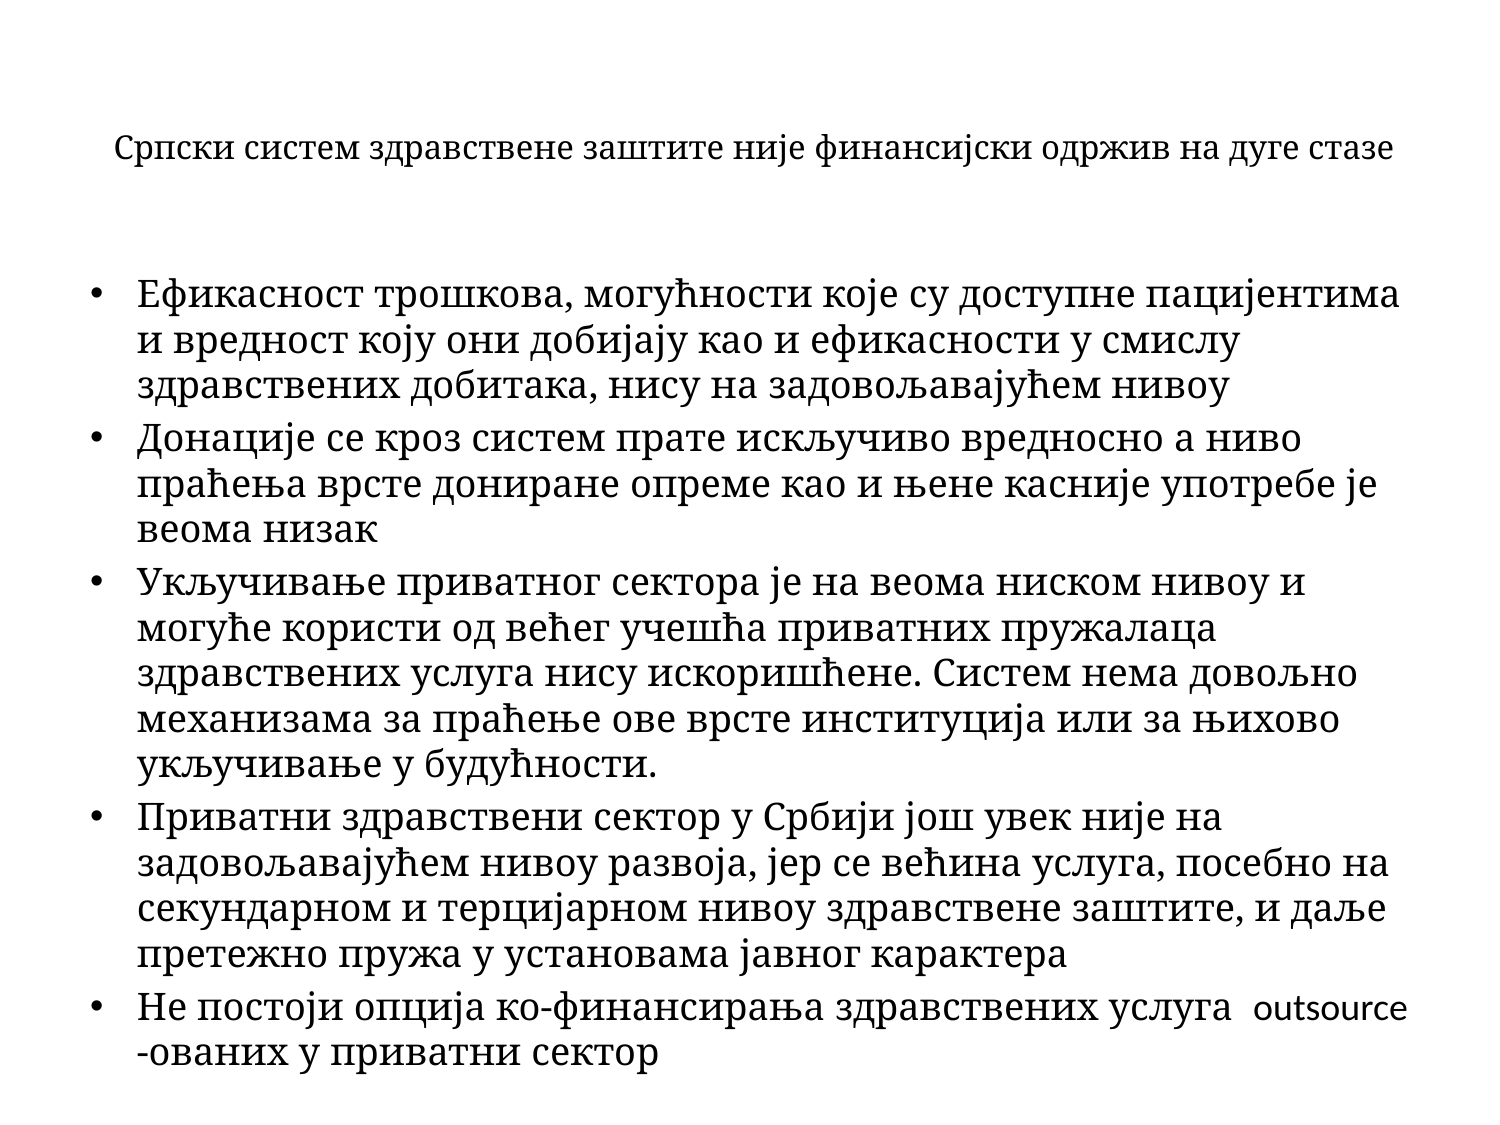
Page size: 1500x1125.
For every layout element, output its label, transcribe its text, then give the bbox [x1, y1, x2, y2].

title Српски систем здравствене заштите није финансијски одржив на дуге стазе [75, 45, 1425, 233]
list Ефикасност трошкова, могућности које су доступне пацијентима и вредност коју они добијају као и ефикасности у смислу здравствених добитака, нису на задовољавајућем нивоу Донације се кроз систем прате искључиво вредносно а ниво праћења врсте дониране опреме као и њене касније употребе је веома низак Укључивање приватног сектора је на веома ниском нивоу и могуће користи од већег учешћа приватних пружалаца здравствених услуга нису искоришћене. Систем нема довољно механизама за праћење ове врсте институција или за њихово укључивање у будућности. Приватни здравствени сектор у Србији још увек није на задовољавајућем нивоу развоја, јер се већина услуга, посебно на секундарном и терцијарном нивоу здравствене заштите, и даље претежно пружа у установама јавног карактера Не постоји опција ко-финансирања здравствених услуга outsource -ованих у приватни сектор [75, 262, 1425, 1106]
